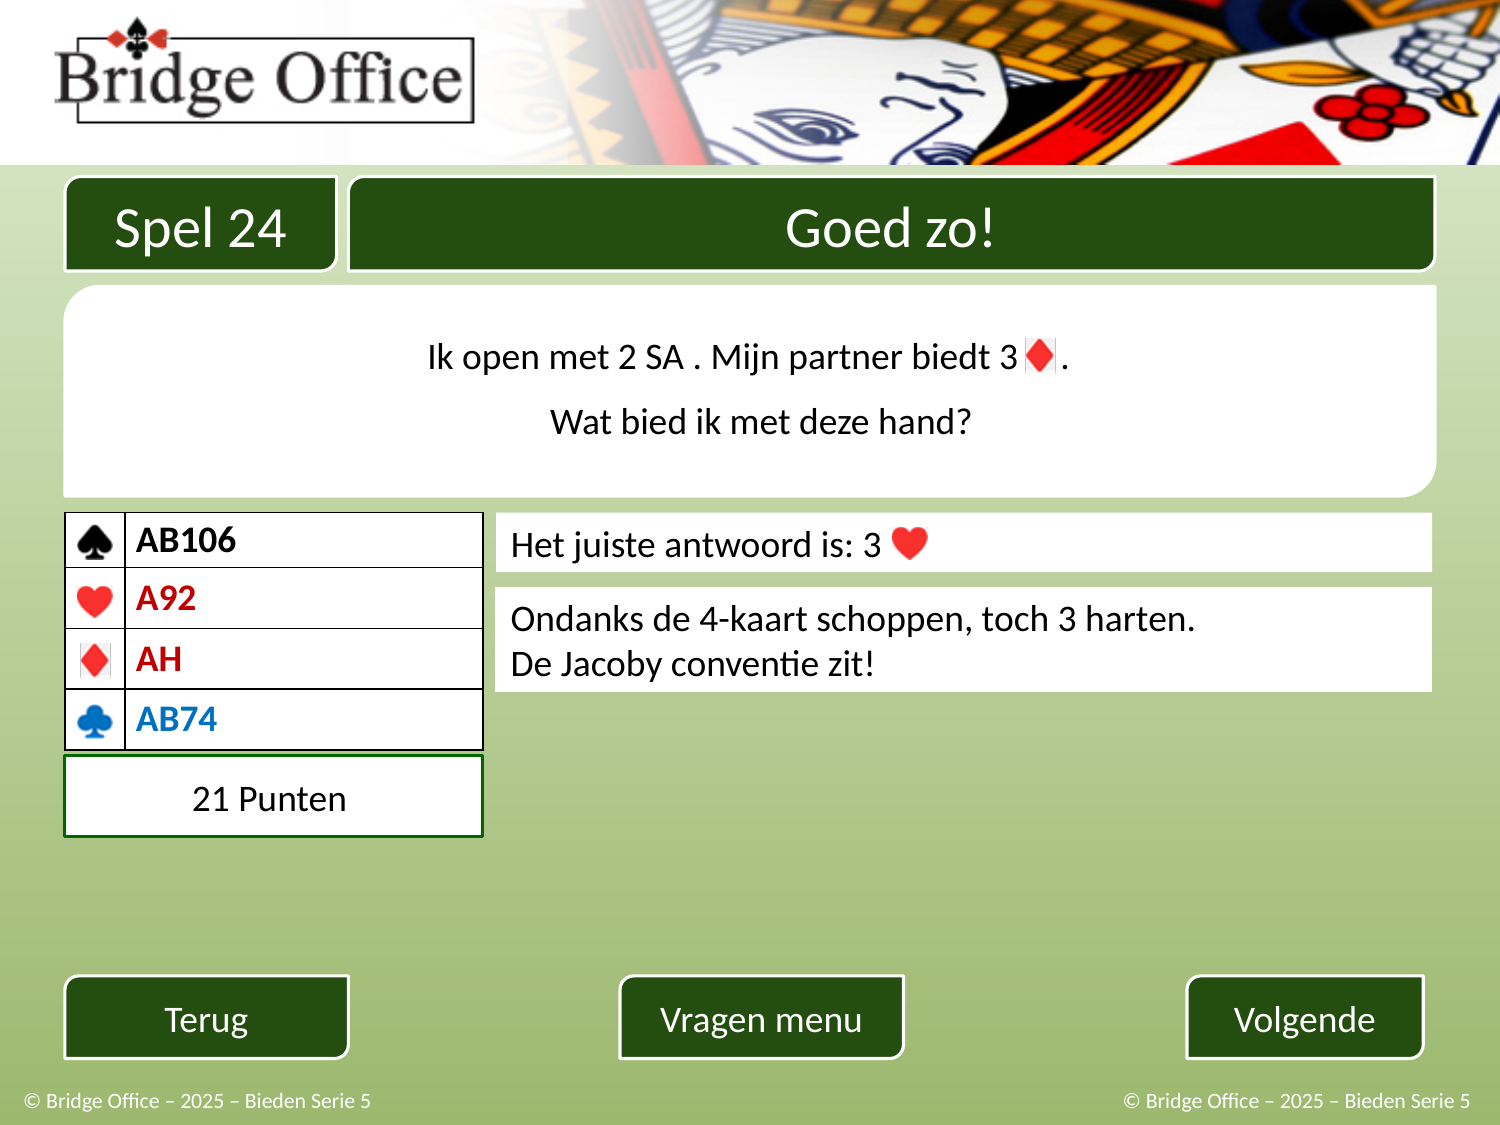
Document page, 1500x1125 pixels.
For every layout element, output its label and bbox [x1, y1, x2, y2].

table_header [66, 513, 124, 567]
text_box [618, 974, 906, 1061]
table_cell [126, 629, 482, 688]
picture [77, 643, 114, 679]
picture [1022, 338, 1059, 374]
text_box [1107, 1079, 1500, 1121]
text_box [1185, 974, 1425, 1061]
picture [892, 527, 928, 560]
text_box [496, 512, 1433, 573]
text_box [63, 754, 484, 838]
picture [77, 703, 114, 740]
text_box [63, 974, 350, 1061]
table_cell [66, 568, 124, 628]
picture [77, 524, 114, 561]
picture [0, 0, 1500, 166]
text_box [495, 587, 1432, 692]
table_cell [126, 690, 482, 749]
text_box [346, 174, 1437, 273]
picture [77, 585, 114, 618]
table_cell [126, 568, 482, 628]
table_header [126, 513, 482, 567]
text_box [63, 284, 1437, 498]
text_box [63, 174, 339, 273]
table_cell [66, 690, 124, 749]
text_box [8, 1079, 393, 1121]
table_cell [66, 629, 124, 688]
